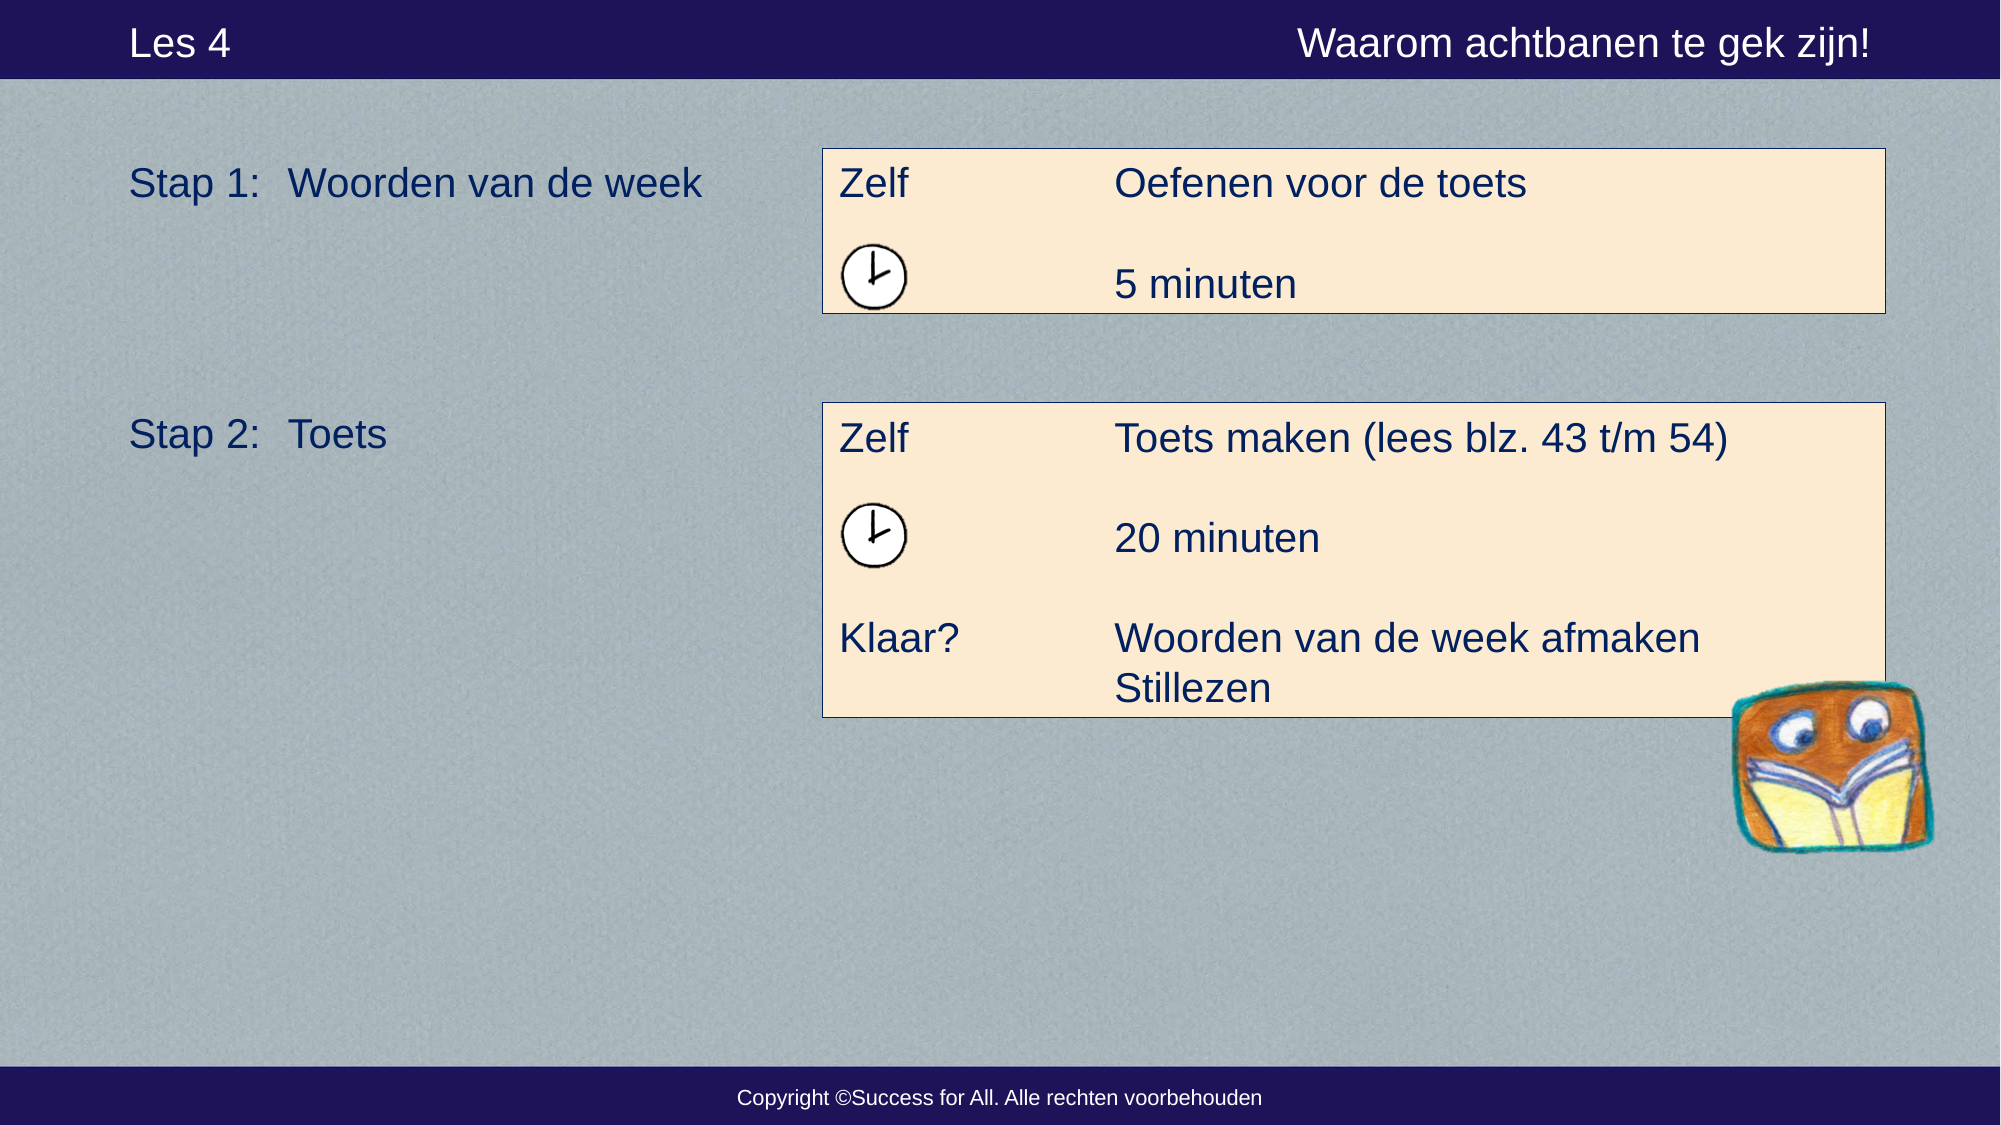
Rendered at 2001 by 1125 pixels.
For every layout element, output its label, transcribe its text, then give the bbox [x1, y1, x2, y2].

text_box Zelf Oefenen voor de toets 5 minuten [822, 148, 1886, 314]
text_box Les 4 [114, 8, 354, 73]
text_box Copyright ©Success for All. Alle rechten voorbehouden [0, 1076, 2000, 1125]
text_box Stap 1: Woorden van de week Stap 2: Toets [114, 148, 907, 764]
text_box Waarom achtbanen te gek zijn! [999, 8, 1886, 73]
text_box Zelf Toets maken (lees blz. 43 t/m 54) 20 minuten Klaar? Woorden van de week afmaken Stillezen [822, 402, 1886, 718]
picture [0, 0, 2001, 1125]
